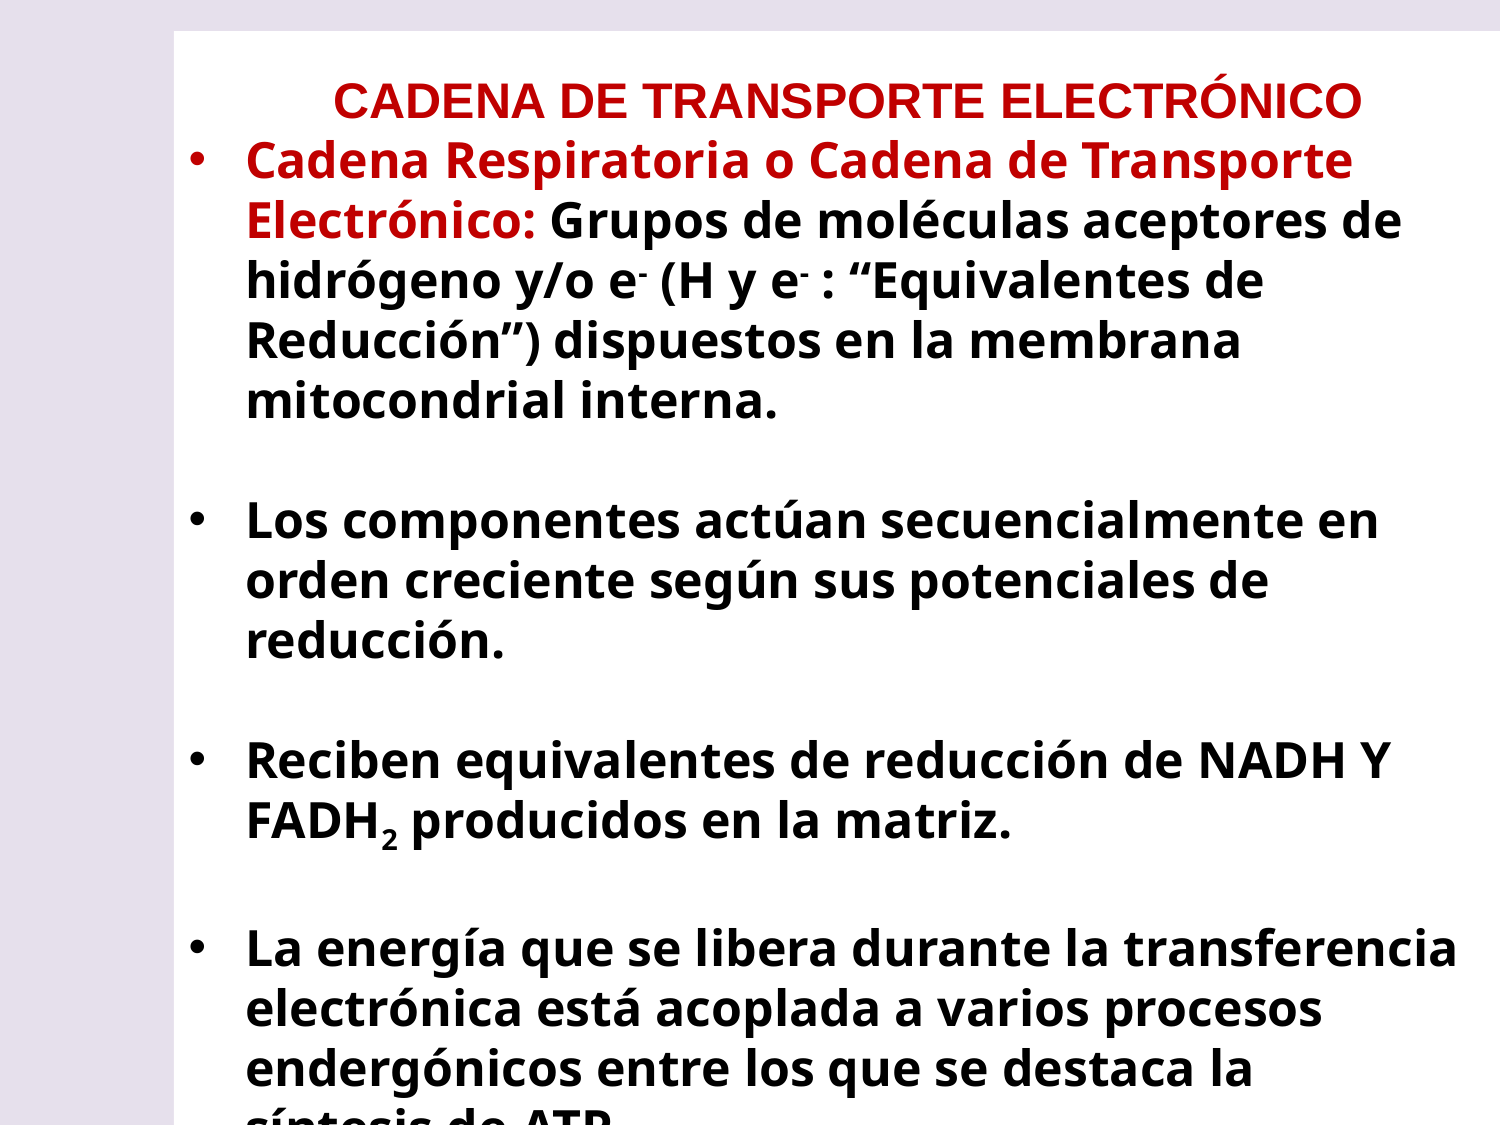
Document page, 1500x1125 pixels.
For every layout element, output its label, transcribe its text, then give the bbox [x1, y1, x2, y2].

text_box CADENA DE TRANSPORTE ELECTRÓNICO Cadena Respiratoria o Cadena de Transporte Electrónico: Grupos de moléculas aceptores de hidrógeno y/o e- (H y e- : “Equivalentes de Reducción”) dispuestos en la membrana mitocondrial interna. Los componentes actúan secuencialmente en orden creciente según sus potenciales de reducción. Reciben equivalentes de reducción de NADH Y FADH2 producidos en la matriz. La energía que se libera durante la transferencia electrónica está acoplada a varios procesos endergónicos entre los que se destaca la síntesis de ATP. [173, 31, 1500, 1125]
